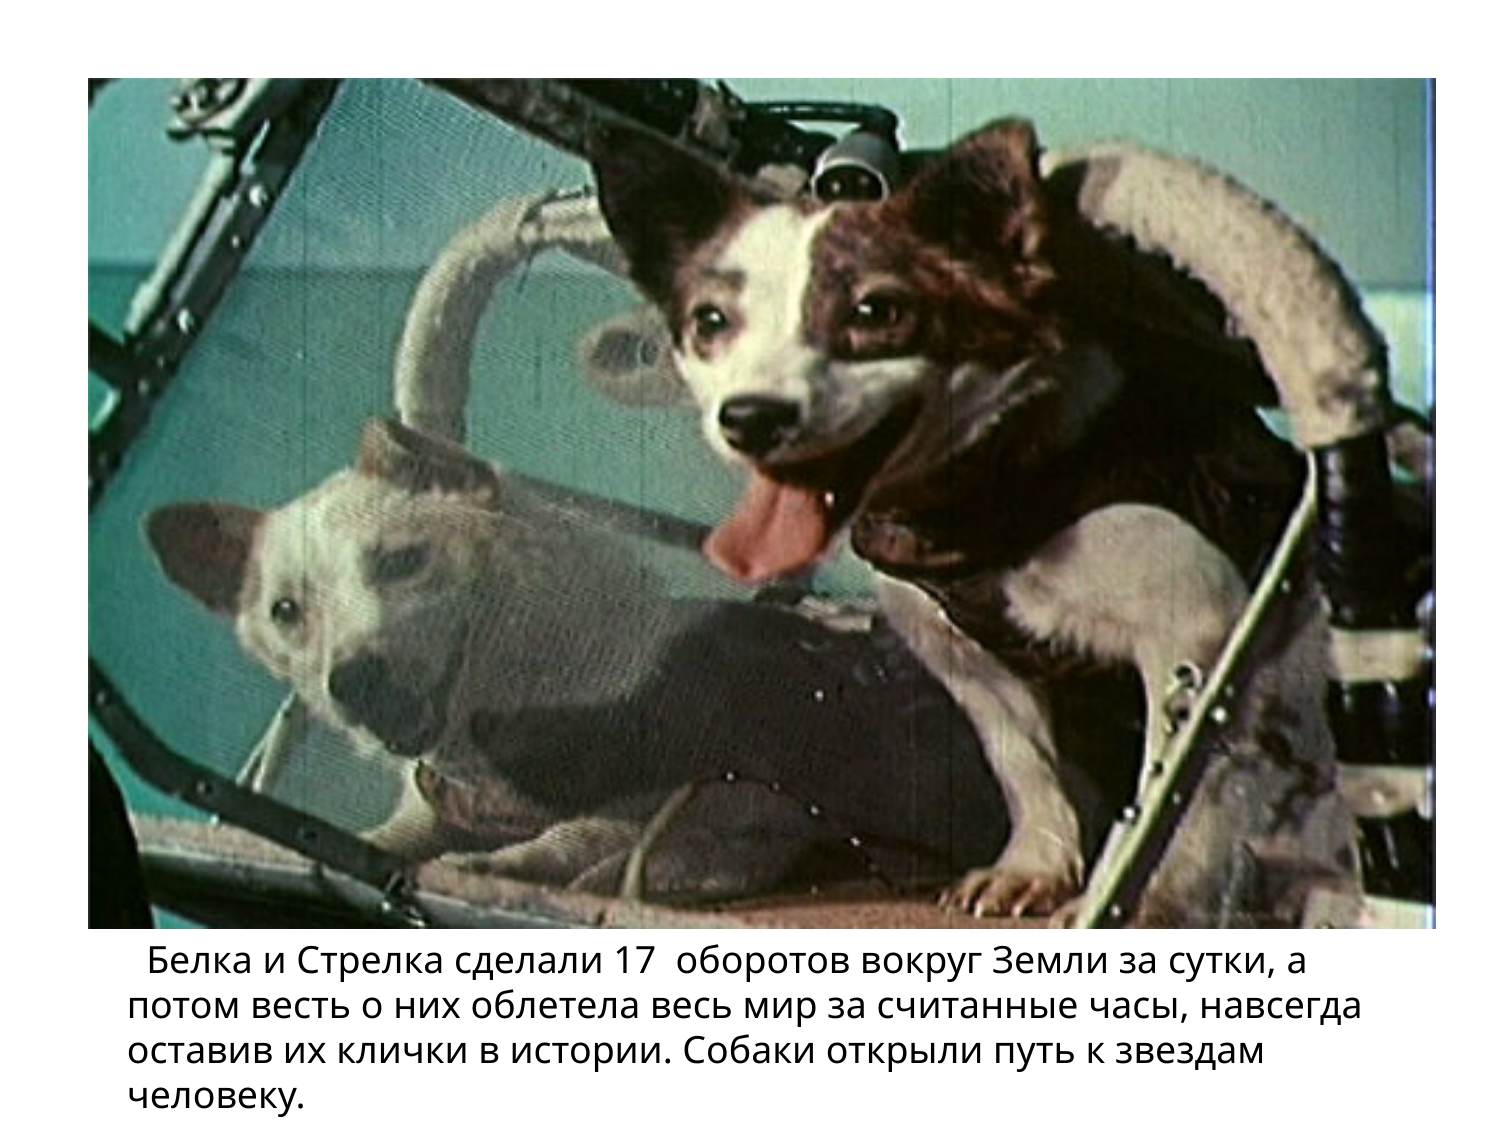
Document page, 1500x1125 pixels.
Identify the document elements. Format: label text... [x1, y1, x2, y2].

text_box Белка и Стрелка сделали 17 оборотов вокруг Земли за сутки, а потом весть о них облетела весь мир за считанные часы, навсегда оставив их клички в истории. Собаки открыли путь к звездам человеку. [112, 938, 1424, 1124]
picture [88, 78, 1436, 929]
